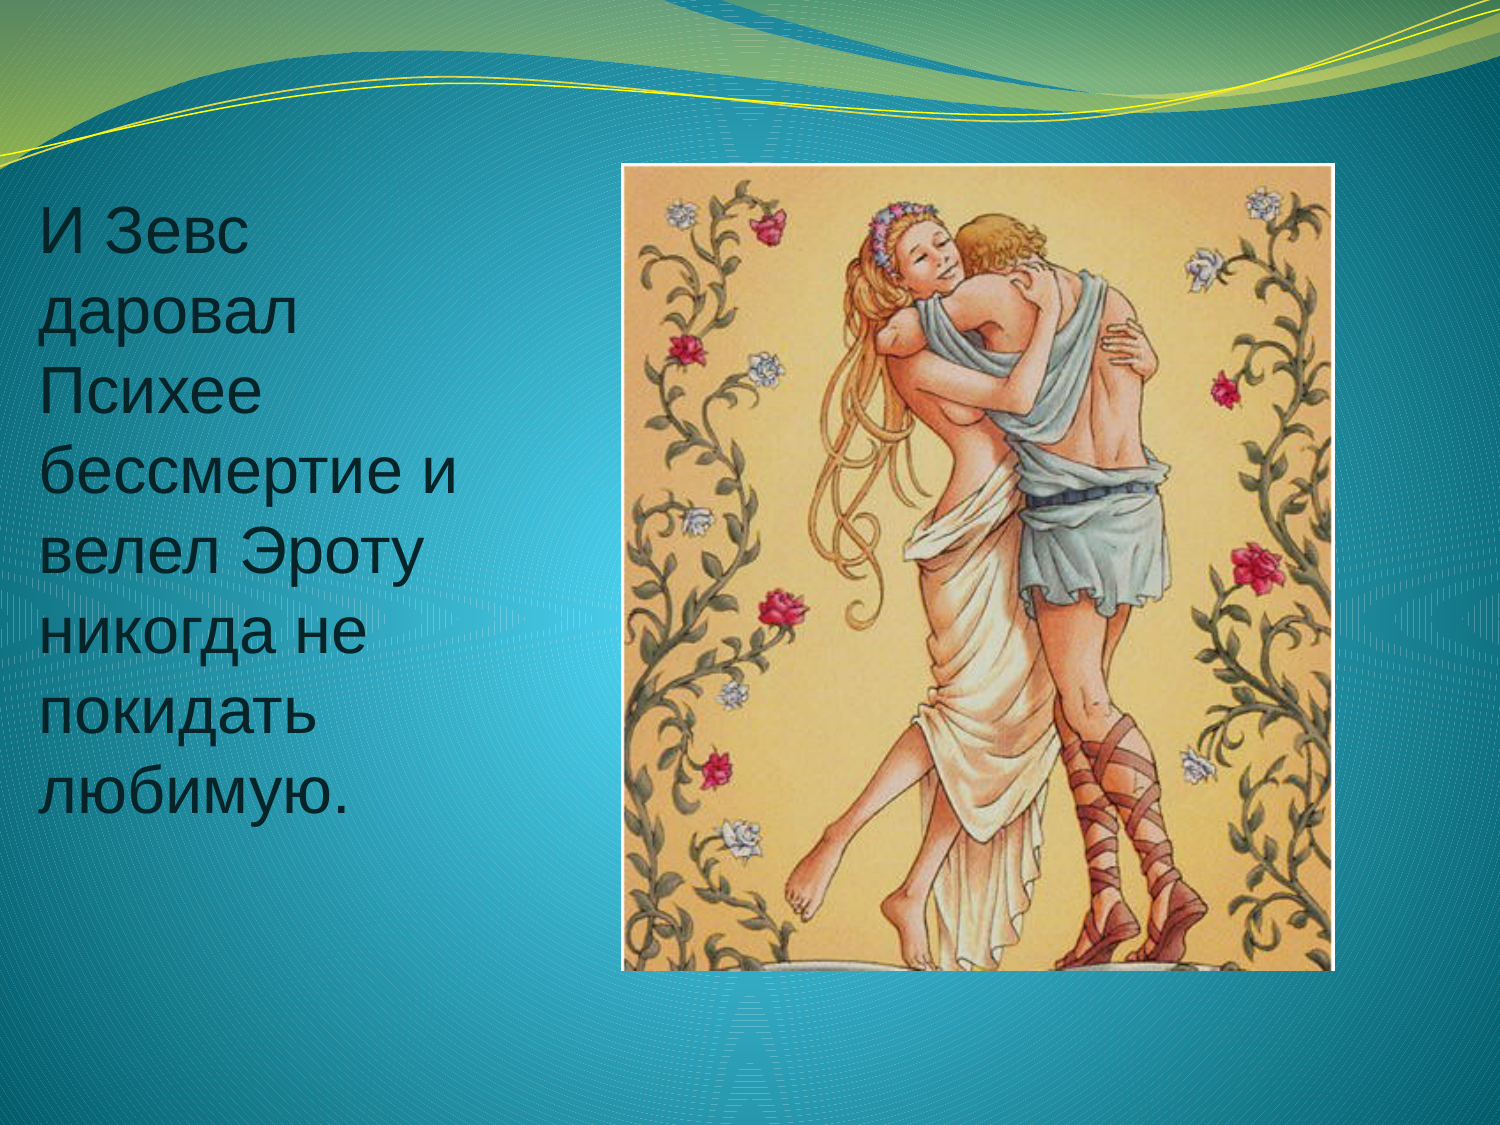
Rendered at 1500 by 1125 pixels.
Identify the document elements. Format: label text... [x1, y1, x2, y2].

text_box И Зевс даровал Психее бессмертие и велел Эроту никогда не покидать любимую. [23, 179, 539, 834]
picture [620, 163, 1335, 972]
